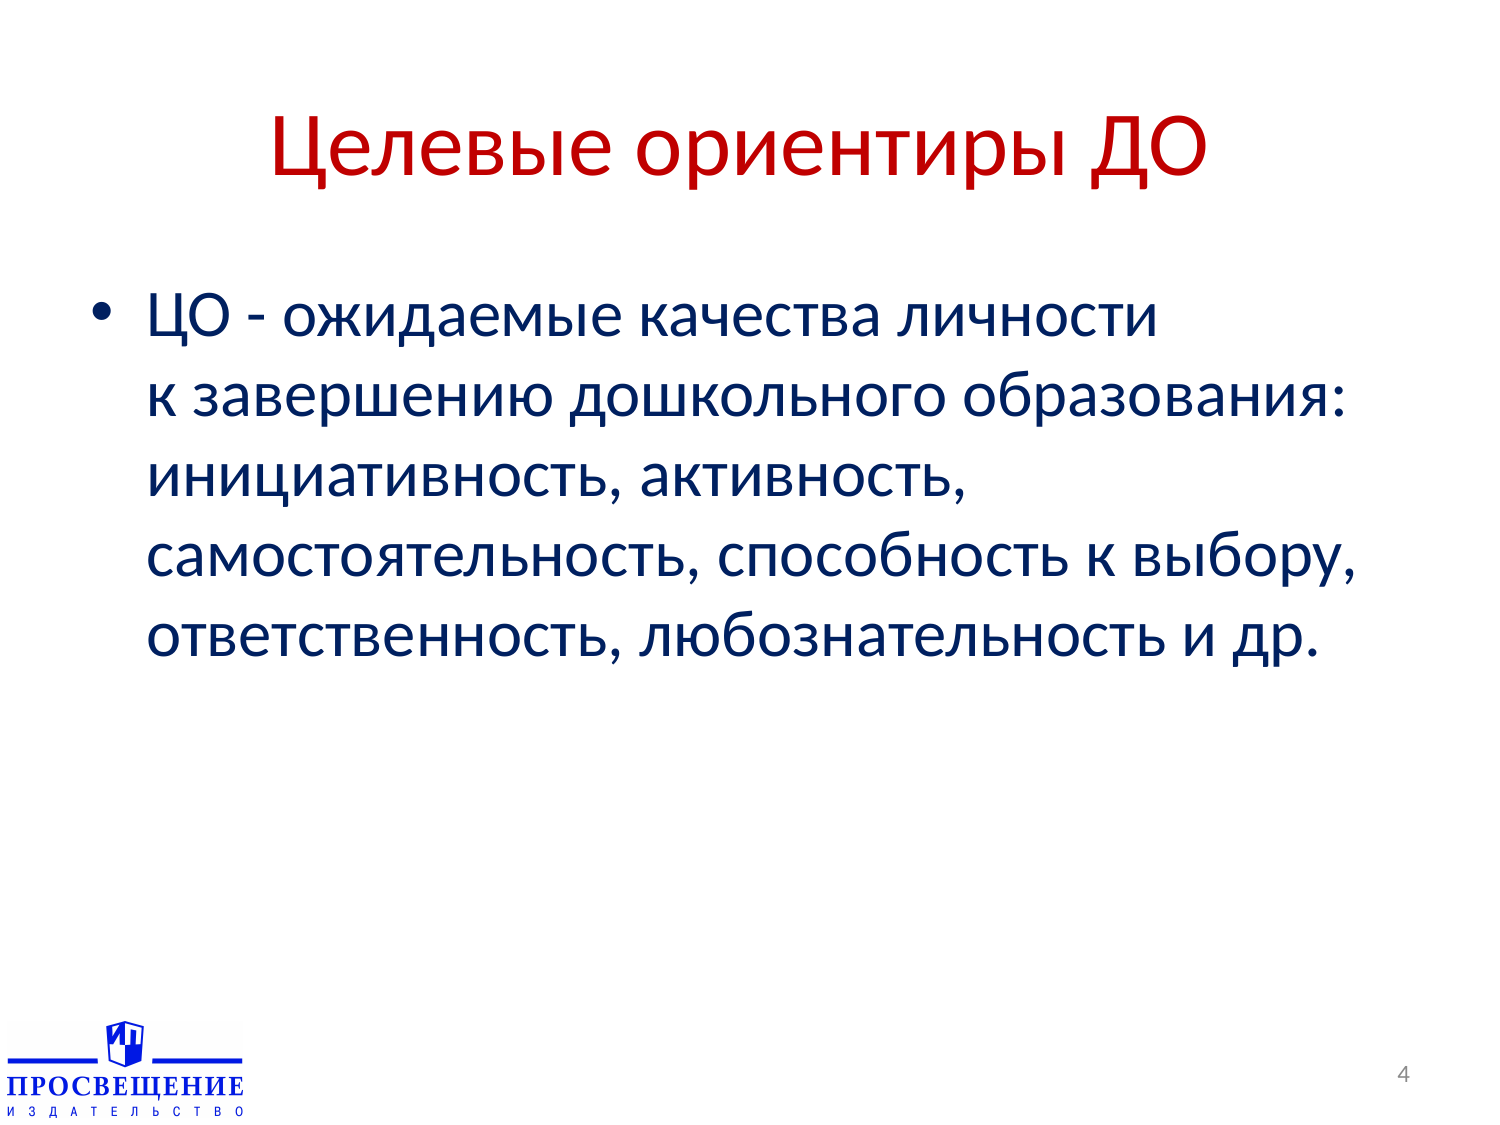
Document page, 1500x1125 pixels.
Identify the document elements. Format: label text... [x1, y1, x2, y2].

title Целевые ориентиры ДО [74, 44, 1426, 233]
list ЦО - ожидаемые качества личности к завершению дошкольного образования: инициативность, активность, самостоятельность, способность к выбору, ответственность, любознательность и др. [74, 262, 1426, 1006]
slide_number 4 [1074, 1042, 1425, 1103]
picture [7, 1021, 243, 1118]
